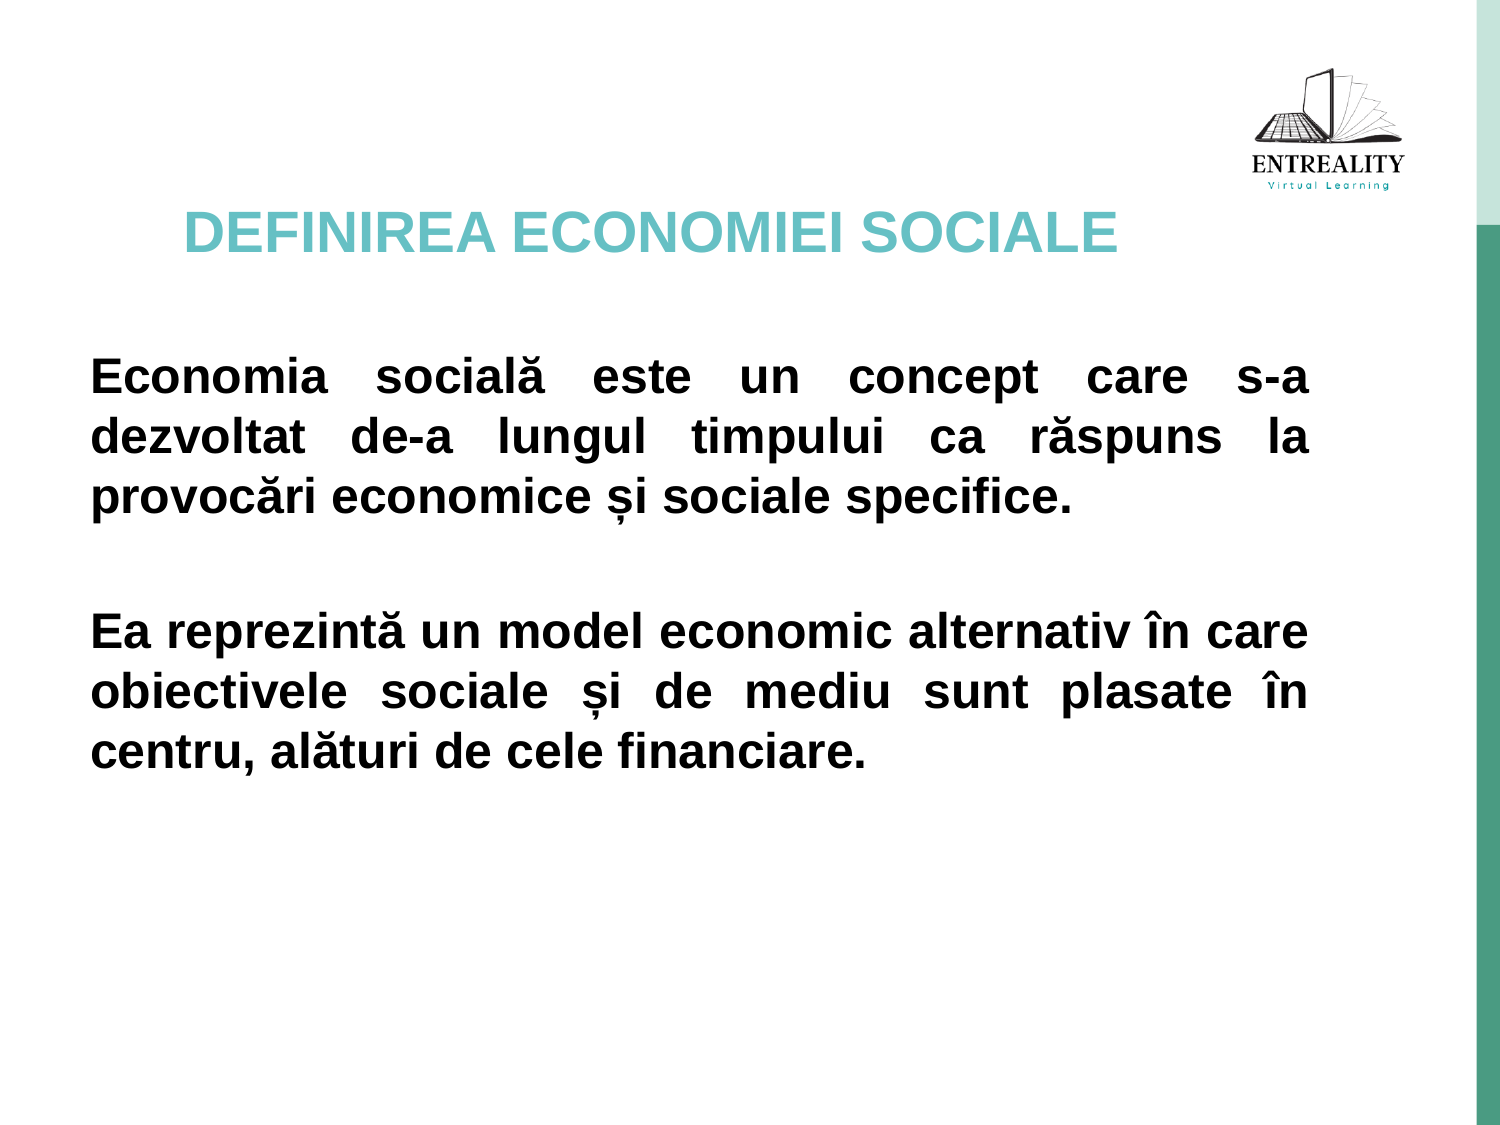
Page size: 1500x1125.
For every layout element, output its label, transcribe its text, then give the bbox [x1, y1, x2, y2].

title DEFINIREA ECONOMIEI SOCIALE [168, 76, 1231, 272]
picture [1198, 0, 1458, 259]
list Economia socială este un concept care s-a dezvoltat de-a lungul timpului ca răspuns la provocări economice și sociale specifice. Ea reprezintă un model economic alternativ în care obiectivele sociale și de mediu sunt plasate în centru, alături de cele financiare. [75, 278, 1325, 996]
